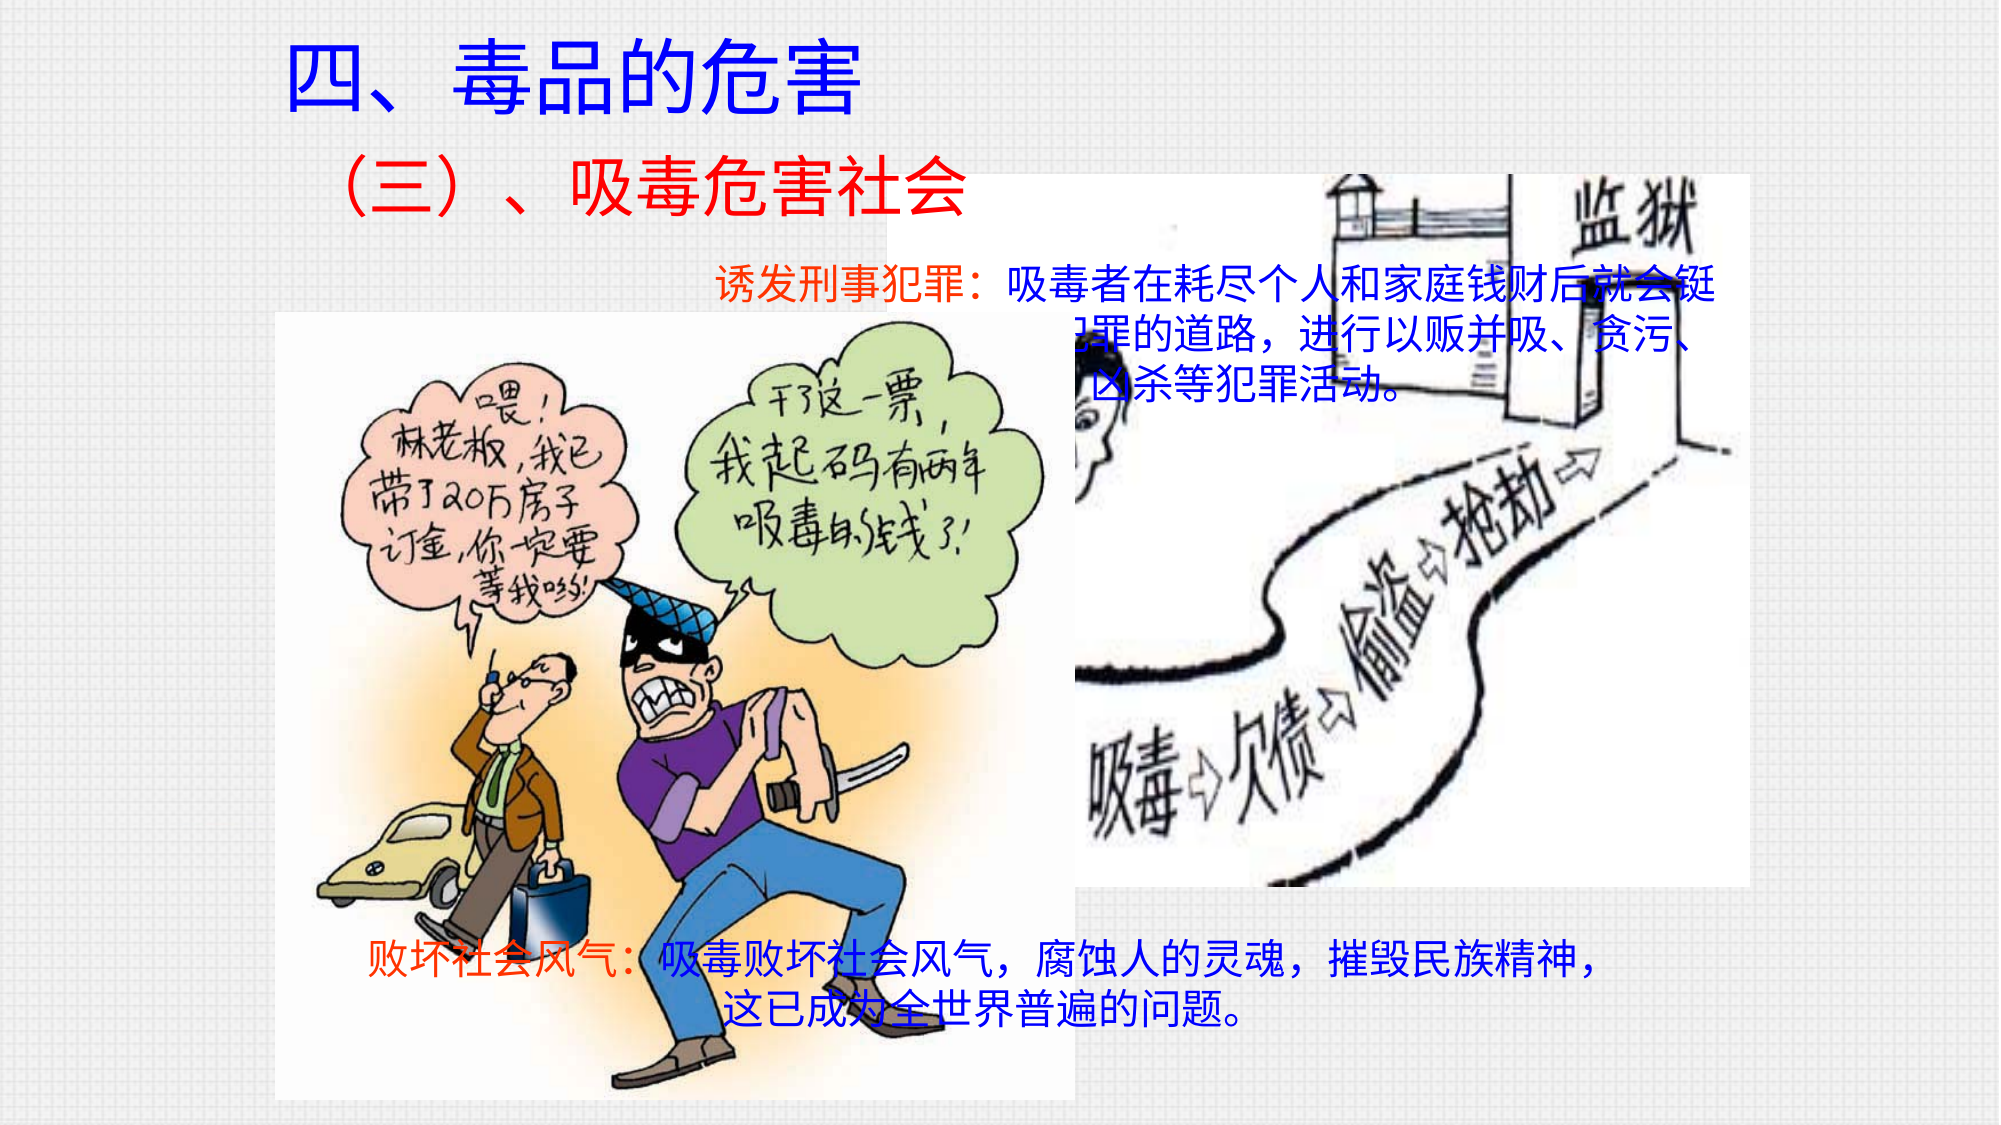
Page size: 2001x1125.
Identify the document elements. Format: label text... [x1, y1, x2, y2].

picture [0, 0, 1999, 1125]
text_box （三）、吸毒危害社会 [287, 137, 1036, 233]
text_box 败坏社会风气：吸毒败坏社会风气，腐蚀人的灵魂，摧毁民族精神， 这已成为全世界普遍的问题。 [1079, 925, 1636, 1040]
text_box 四、毒品的危害 [11, 0, 1139, 150]
text_box 诱发刑事犯罪：吸毒者在耗尽个人和家庭钱财后就会铤而走险，走上违法犯罪的道路，进行以贩并吸、贪污、诈骗、盗窃、抢劫、凶杀等犯罪活动。 [699, 250, 882, 310]
